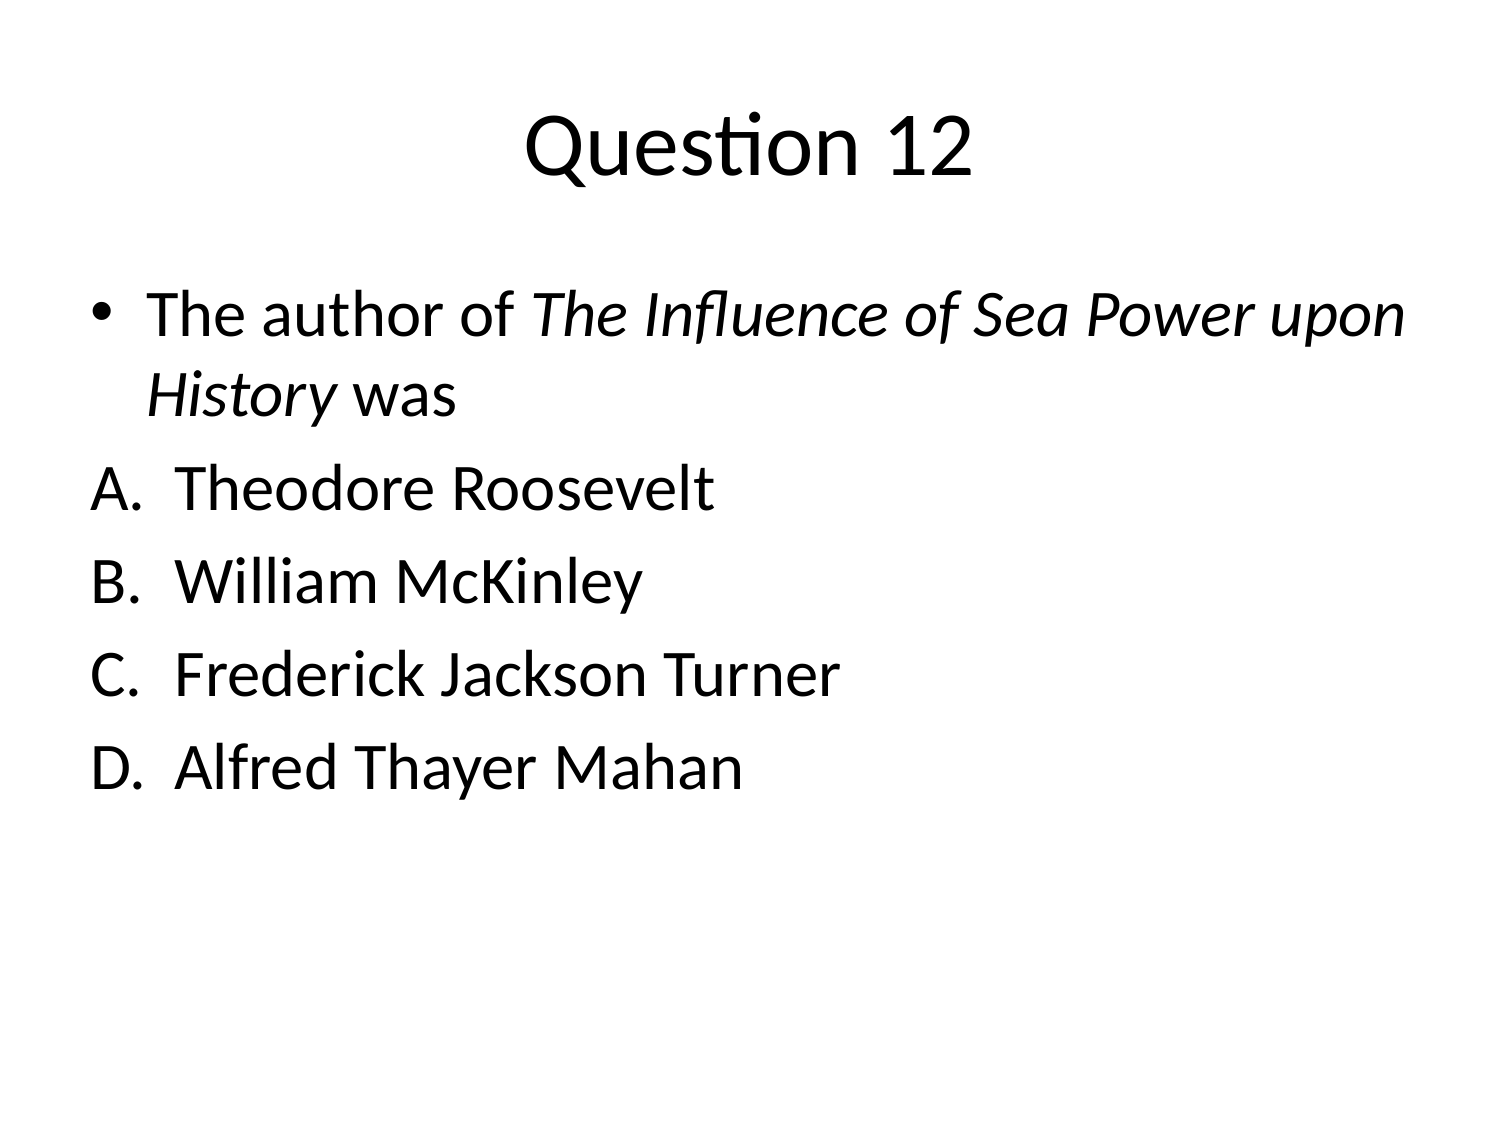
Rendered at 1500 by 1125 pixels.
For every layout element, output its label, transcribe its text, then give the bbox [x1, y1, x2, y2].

list The author of The Influence of Sea Power upon History was Theodore Roosevelt William McKinley Frederick Jackson Turner Alfred Thayer Mahan [75, 262, 1425, 1005]
title Question 12 [75, 45, 1425, 233]
